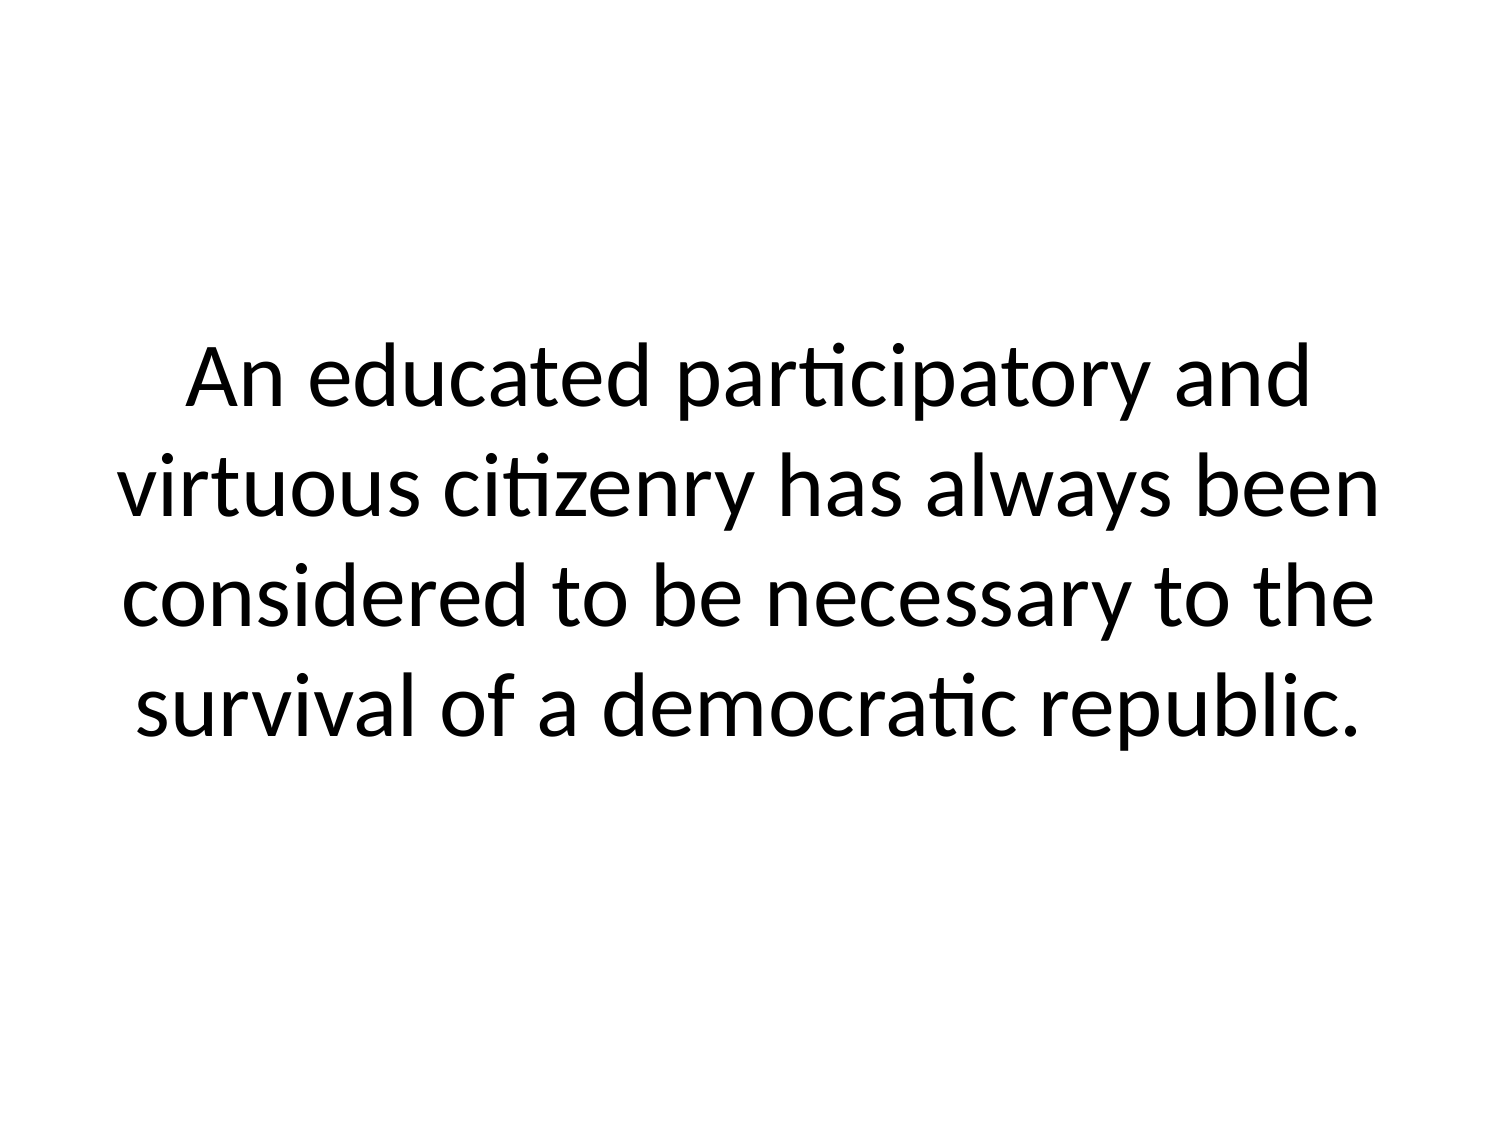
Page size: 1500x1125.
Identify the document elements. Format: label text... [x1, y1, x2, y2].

title An educated participatory and virtuous citizenry has always been considered to be necessary to the survival of a democratic republic. [74, 44, 1426, 1026]
